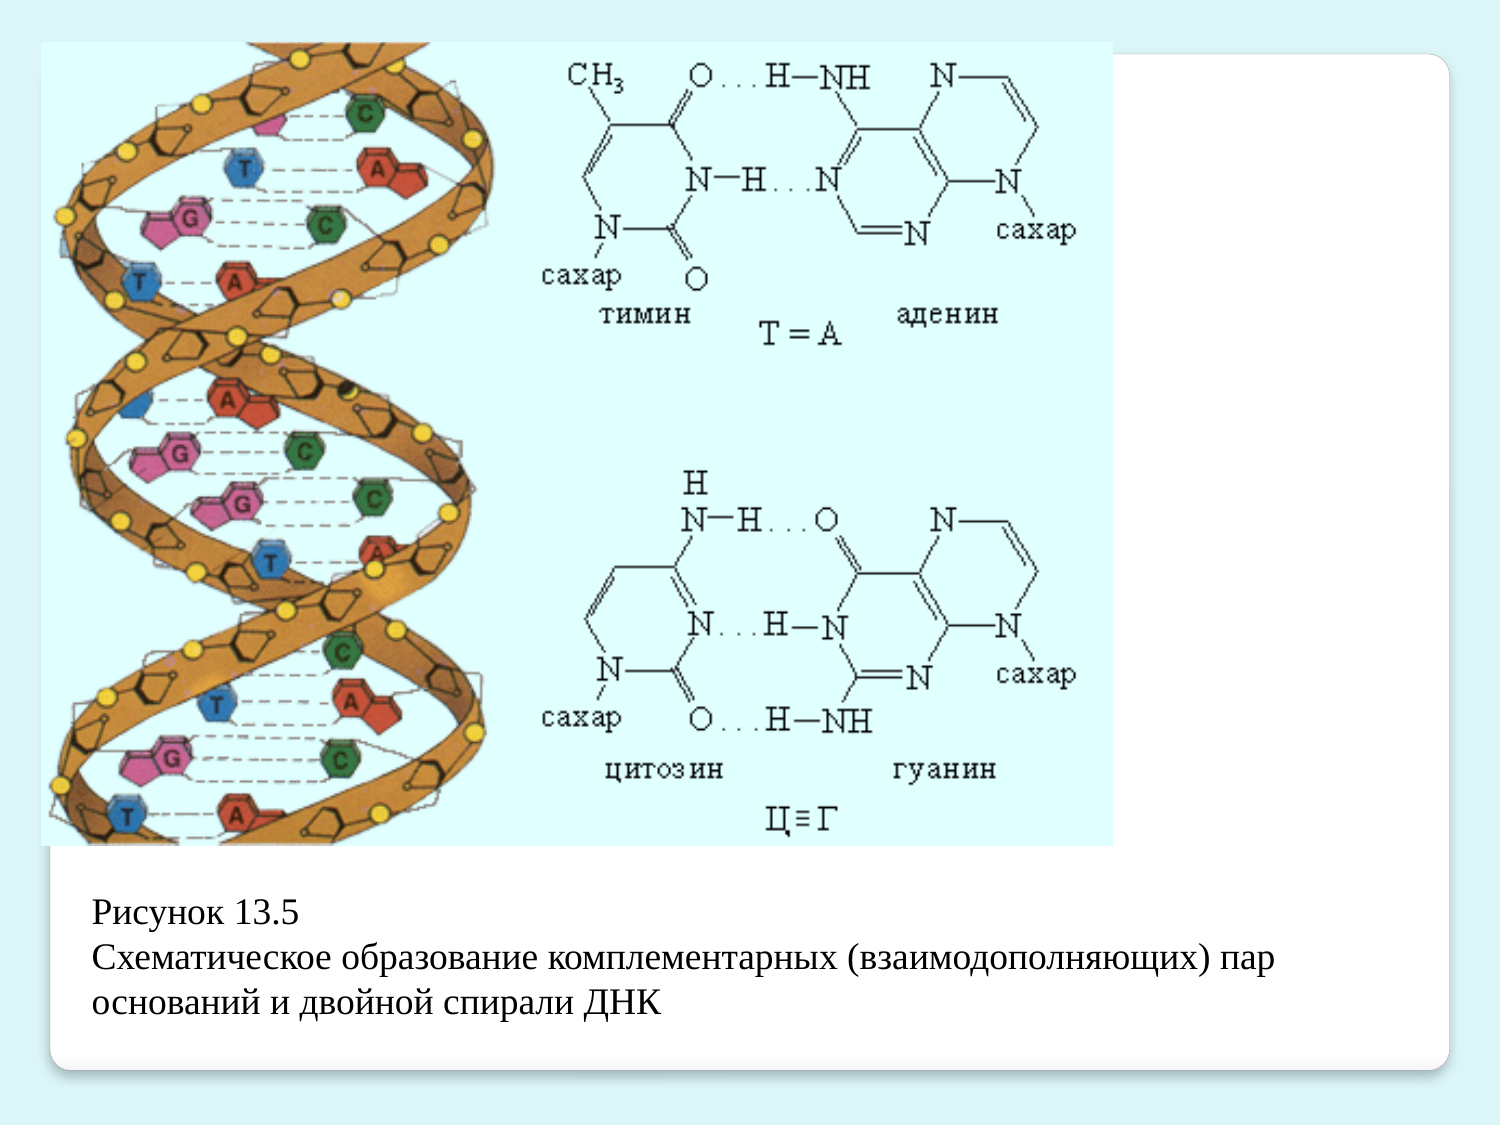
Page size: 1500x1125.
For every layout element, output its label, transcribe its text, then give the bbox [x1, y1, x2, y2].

text_box Рисунок 13.5 Схематическое образование комплементарных (взаимодополняющих) пар оснований и двойной спирали ДНК [76, 879, 1459, 1030]
picture [40, 42, 1114, 847]
